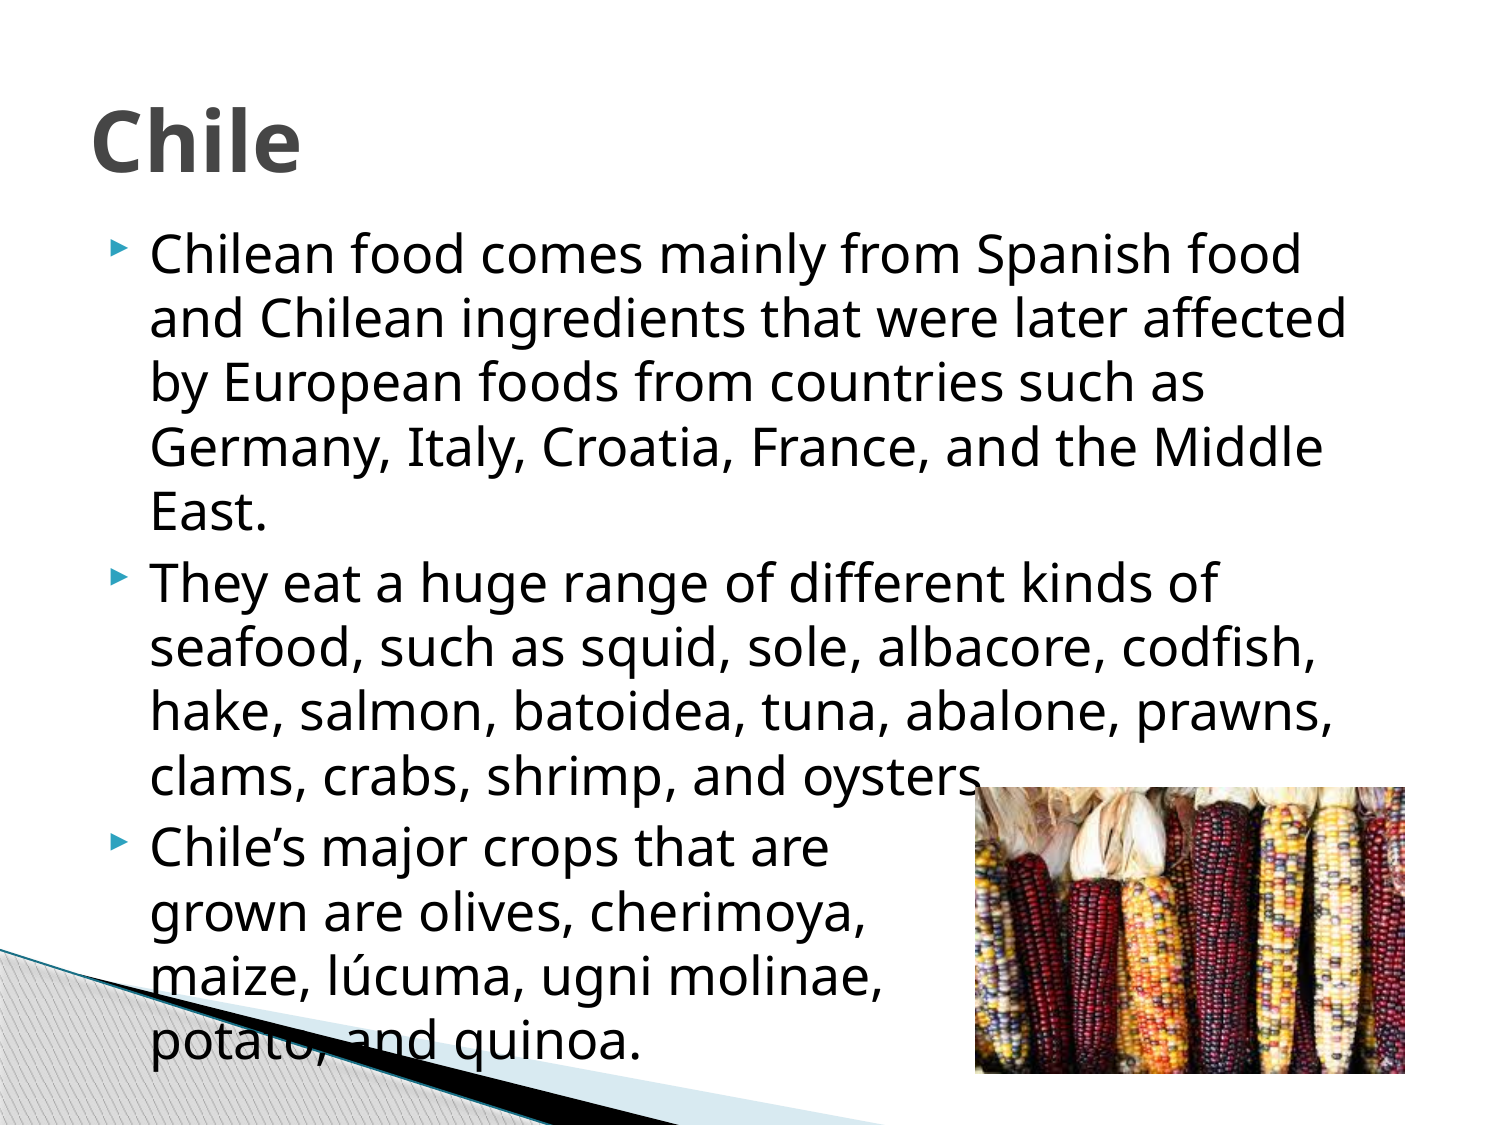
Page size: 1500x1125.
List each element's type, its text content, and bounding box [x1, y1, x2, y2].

list Chilean food comes mainly from Spanish food and Chilean ingredients that were later affected by European foods from countries such as Germany, Italy, Croatia, France, and the Middle East. They eat a huge range of different kinds of seafood, such as squid, sole, albacore, codfish, hake, salmon, batoidea, tuna, abalone, prawns, clams, crabs, shrimp, and oysters. Chile’s major crops that are grown are olives, cherimoya, maize, lúcuma, ugni molinae, potato, and quinoa. [75, 233, 1425, 1088]
title Chile [75, 45, 1425, 233]
picture [974, 787, 1405, 1074]
